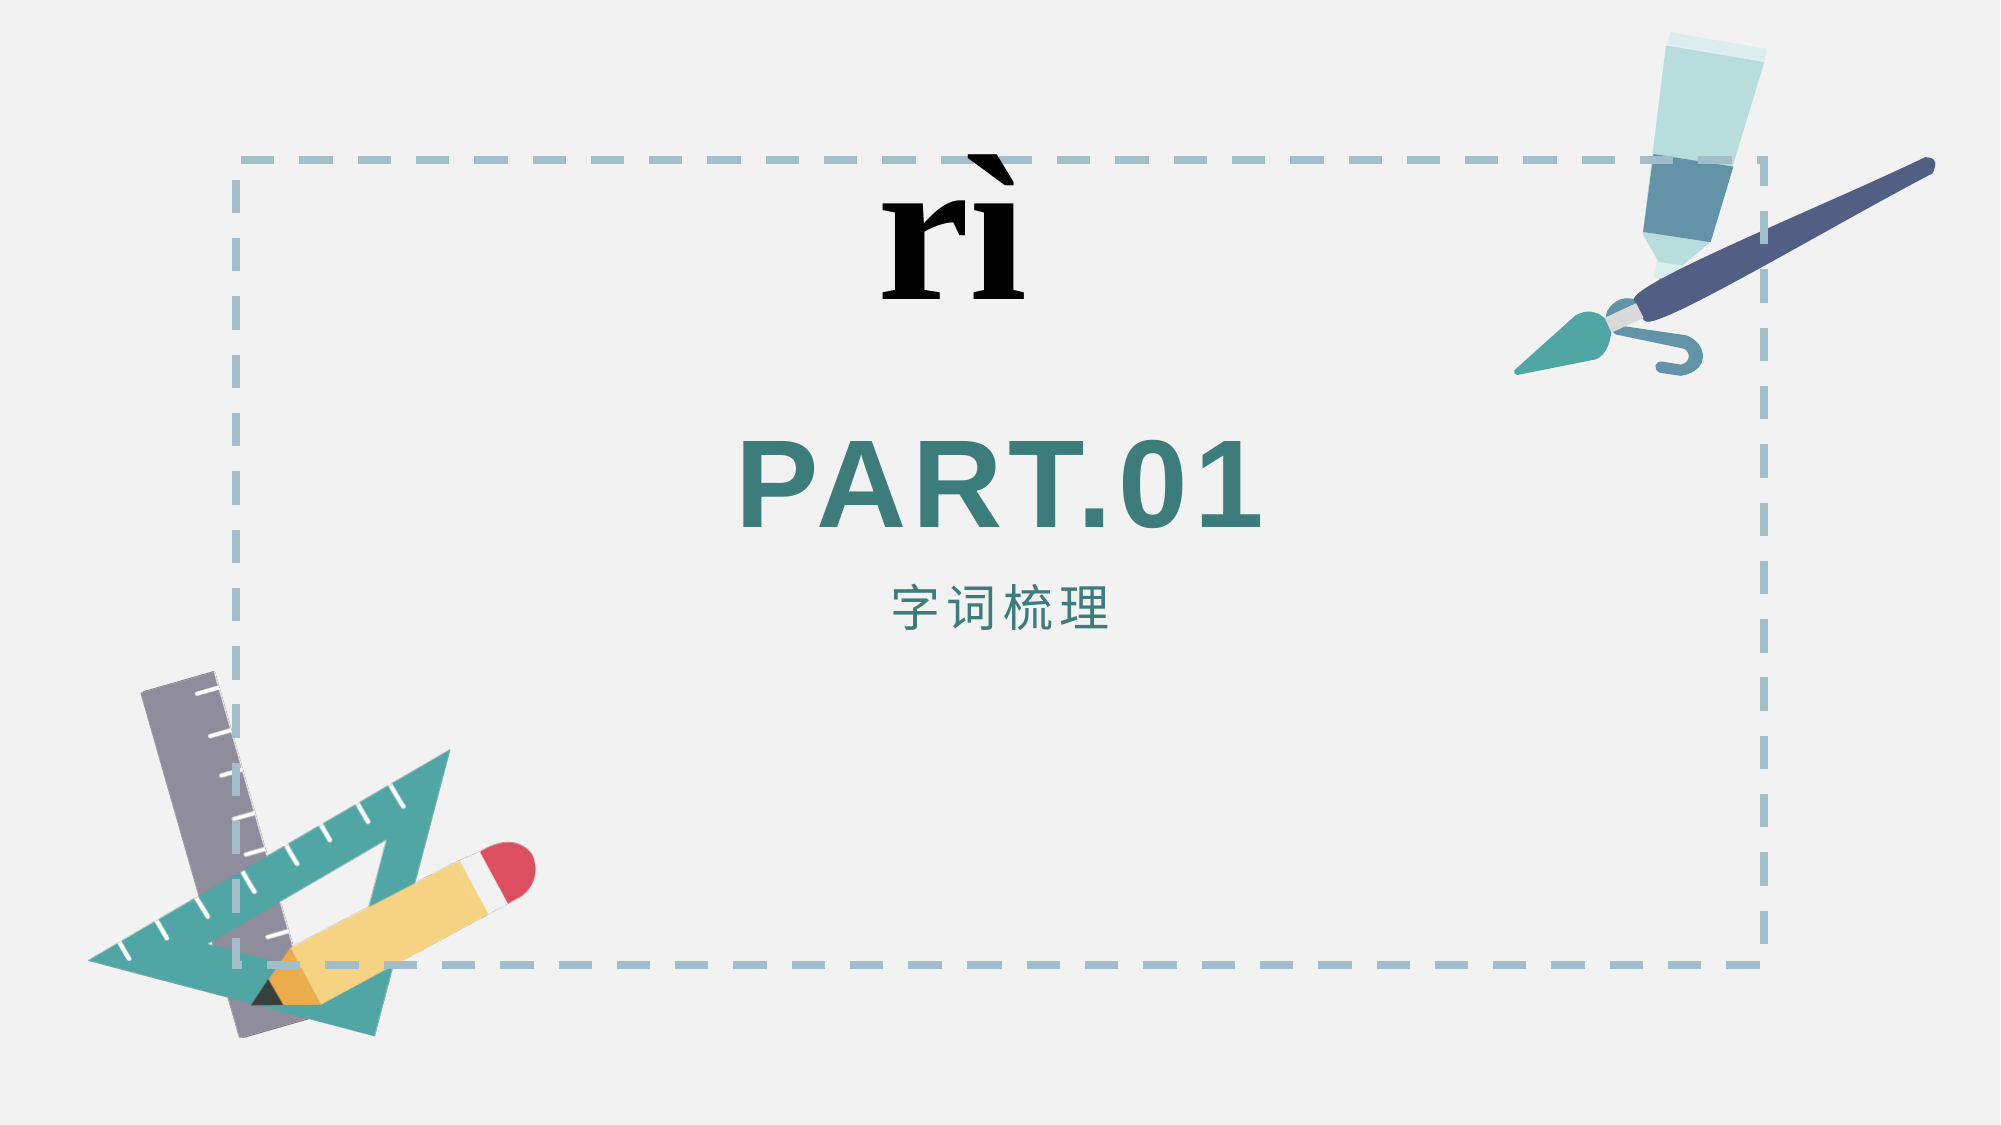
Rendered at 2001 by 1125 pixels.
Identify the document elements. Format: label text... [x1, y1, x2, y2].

text_box 字词梳理 [477, 576, 1523, 743]
text_box PART.01 [477, 381, 1523, 573]
picture [87, 671, 536, 1039]
text_box rì [758, 84, 1129, 349]
